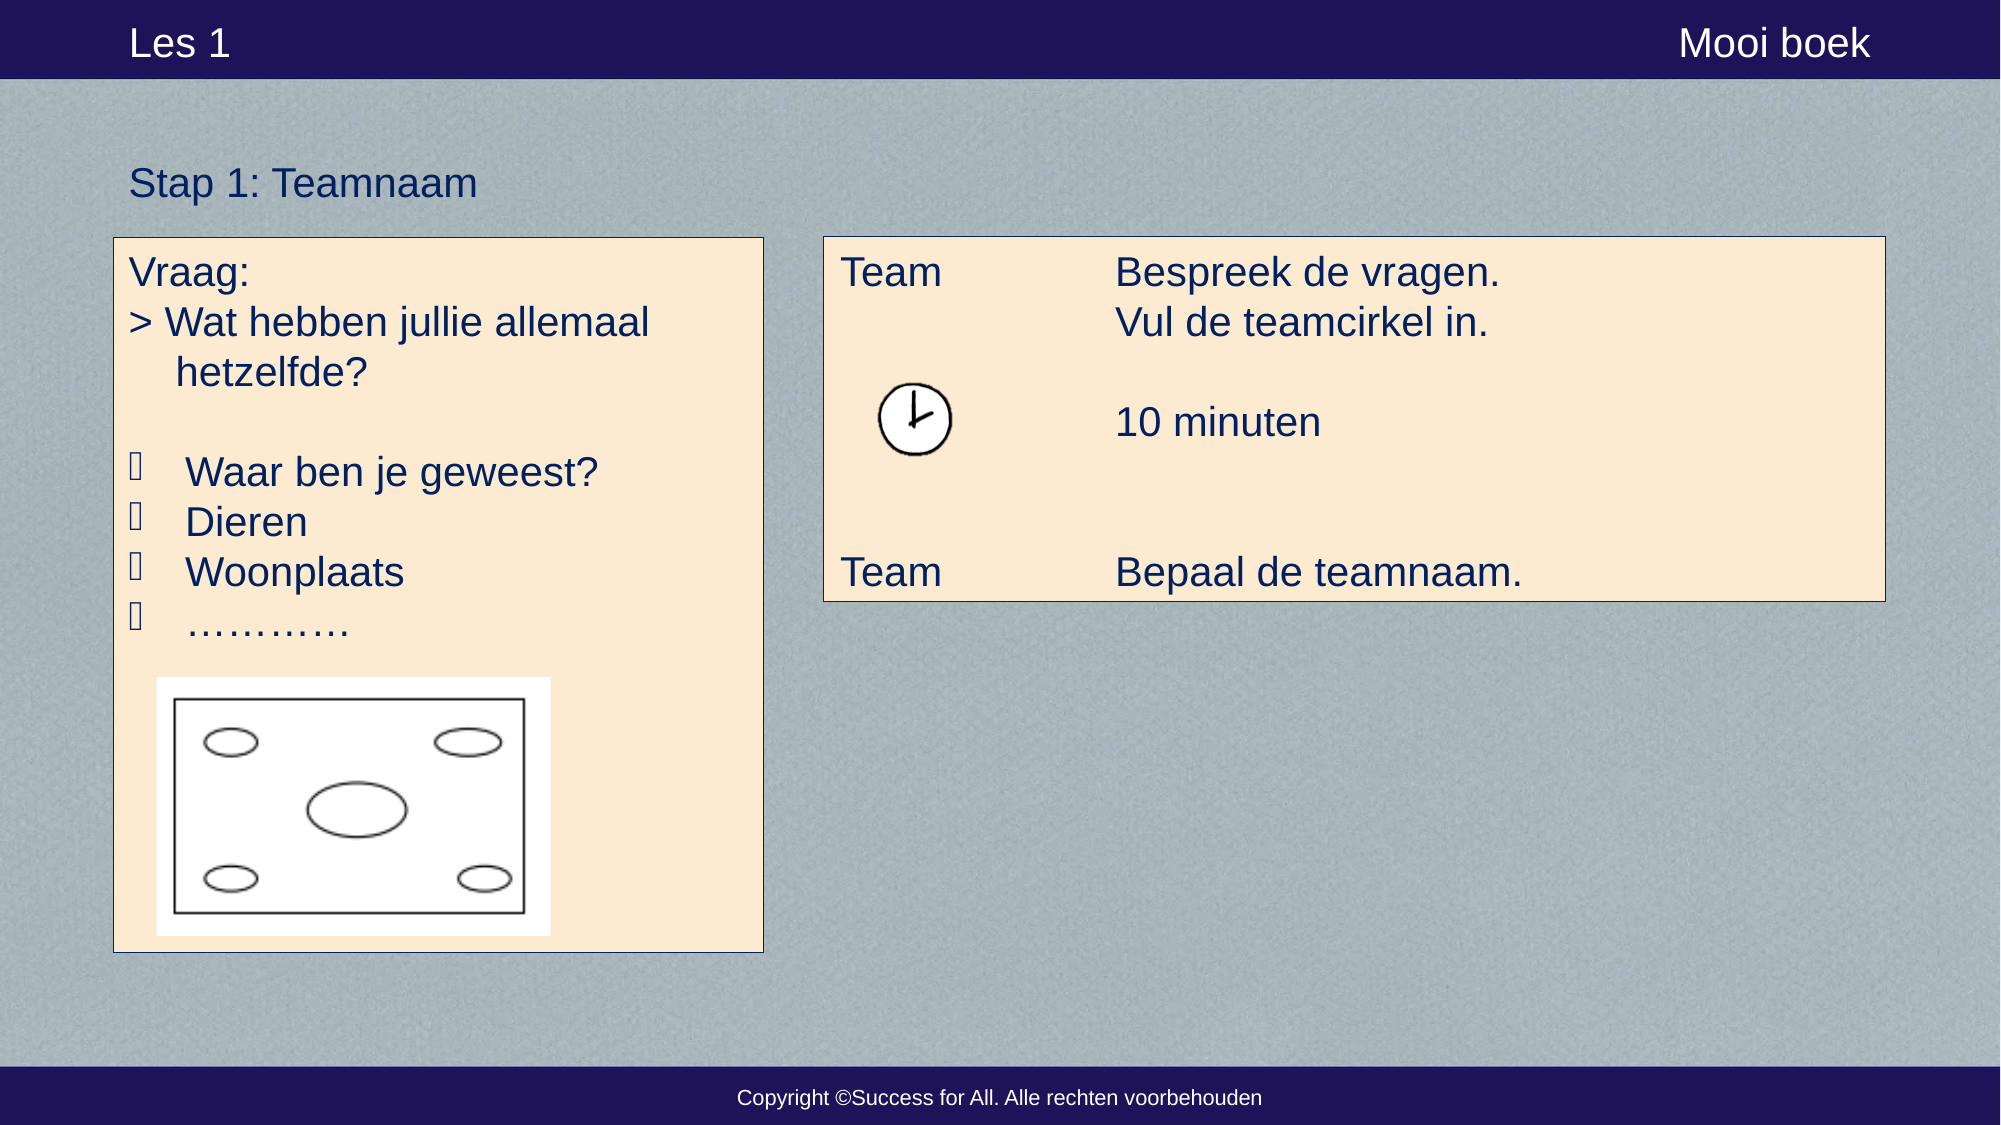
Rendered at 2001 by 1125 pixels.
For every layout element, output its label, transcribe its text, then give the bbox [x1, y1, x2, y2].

text_box Copyright ©Success for All. Alle rechten voorbehouden [0, 1076, 2000, 1125]
text_box Stap 1: Teamnaam [113, 148, 1635, 214]
text_box Les 1 [114, 8, 354, 73]
text_box Team Bespreek de vragen. Vul de teamcirkel in. 10 minuten Team Bepaal de teamnaam. [823, 236, 1886, 602]
text_box Vraag: > Wat hebben jullie allemaal hetzelfde? Waar ben je geweest? Dieren Woonplaats ………… [113, 237, 764, 953]
text_box Mooi boek [999, 8, 1886, 73]
picture [0, 0, 2001, 1125]
